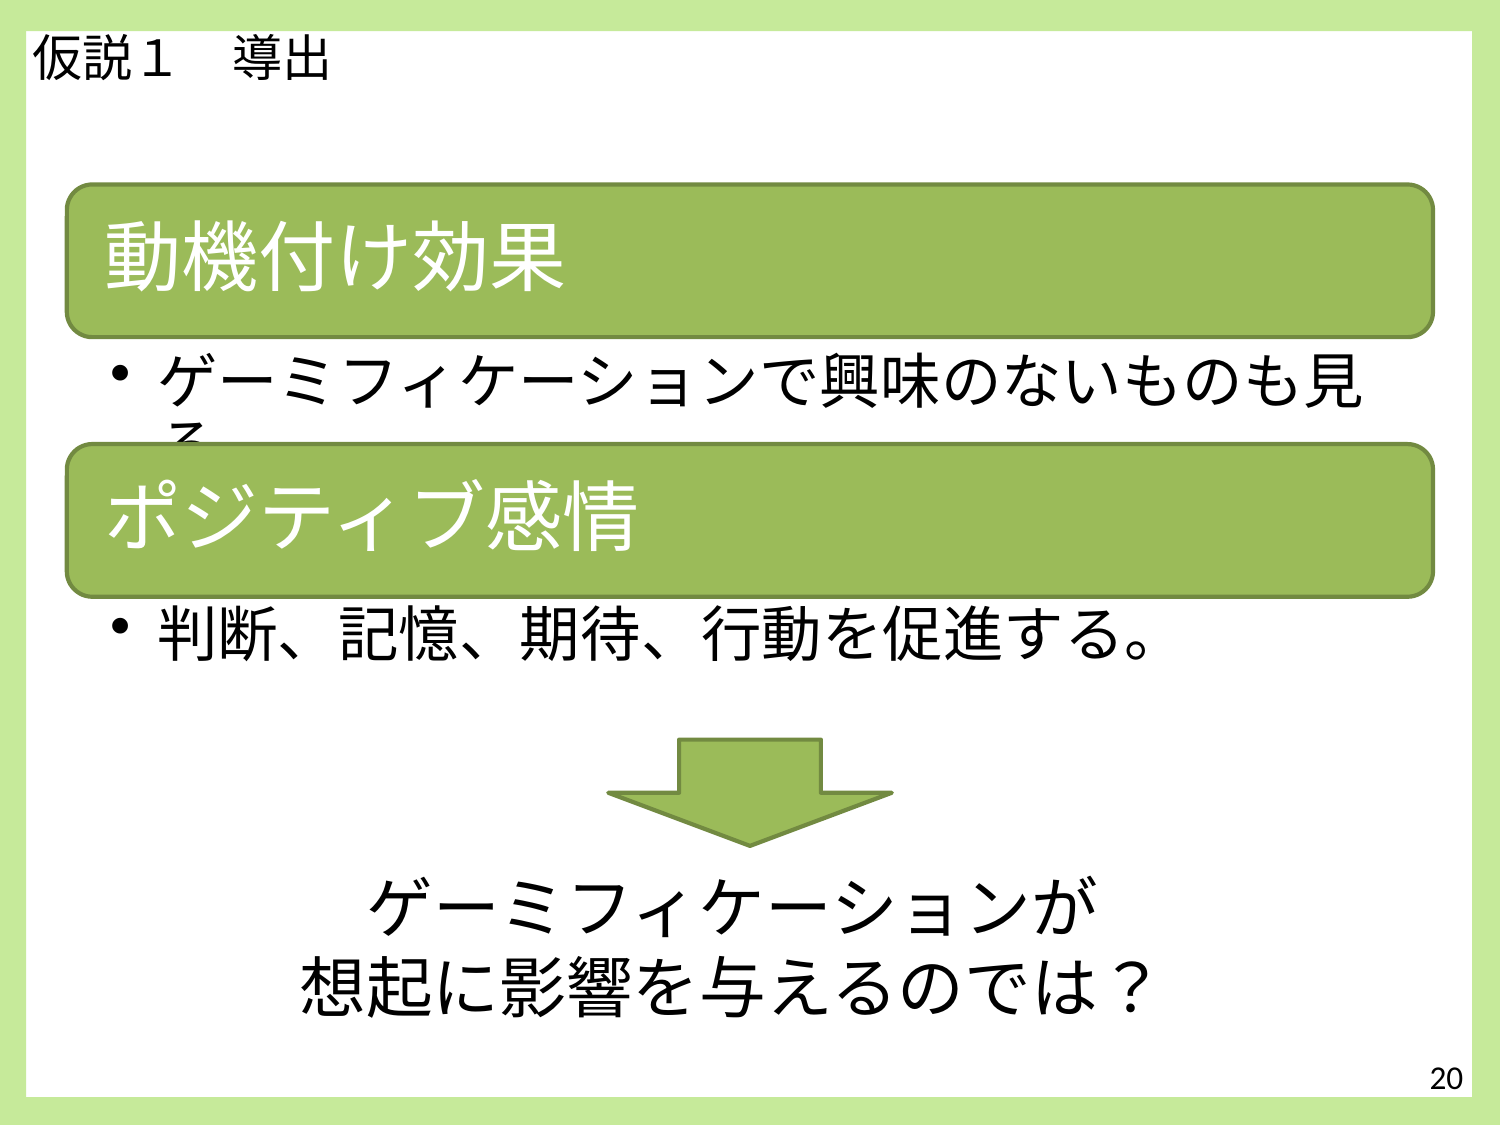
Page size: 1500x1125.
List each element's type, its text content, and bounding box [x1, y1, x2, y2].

text_box [0, 33, 1470, 1125]
text_box 仮説１ 導出 [17, 33, 396, 94]
slide_number 20 [1128, 1046, 1470, 1107]
text_box [606, 737, 894, 848]
list ゲーミフィケーションが 想起に影響を与えるのでは？ [76, 857, 1388, 1047]
text_box [0, 0, 1500, 1125]
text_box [66, 184, 1434, 704]
